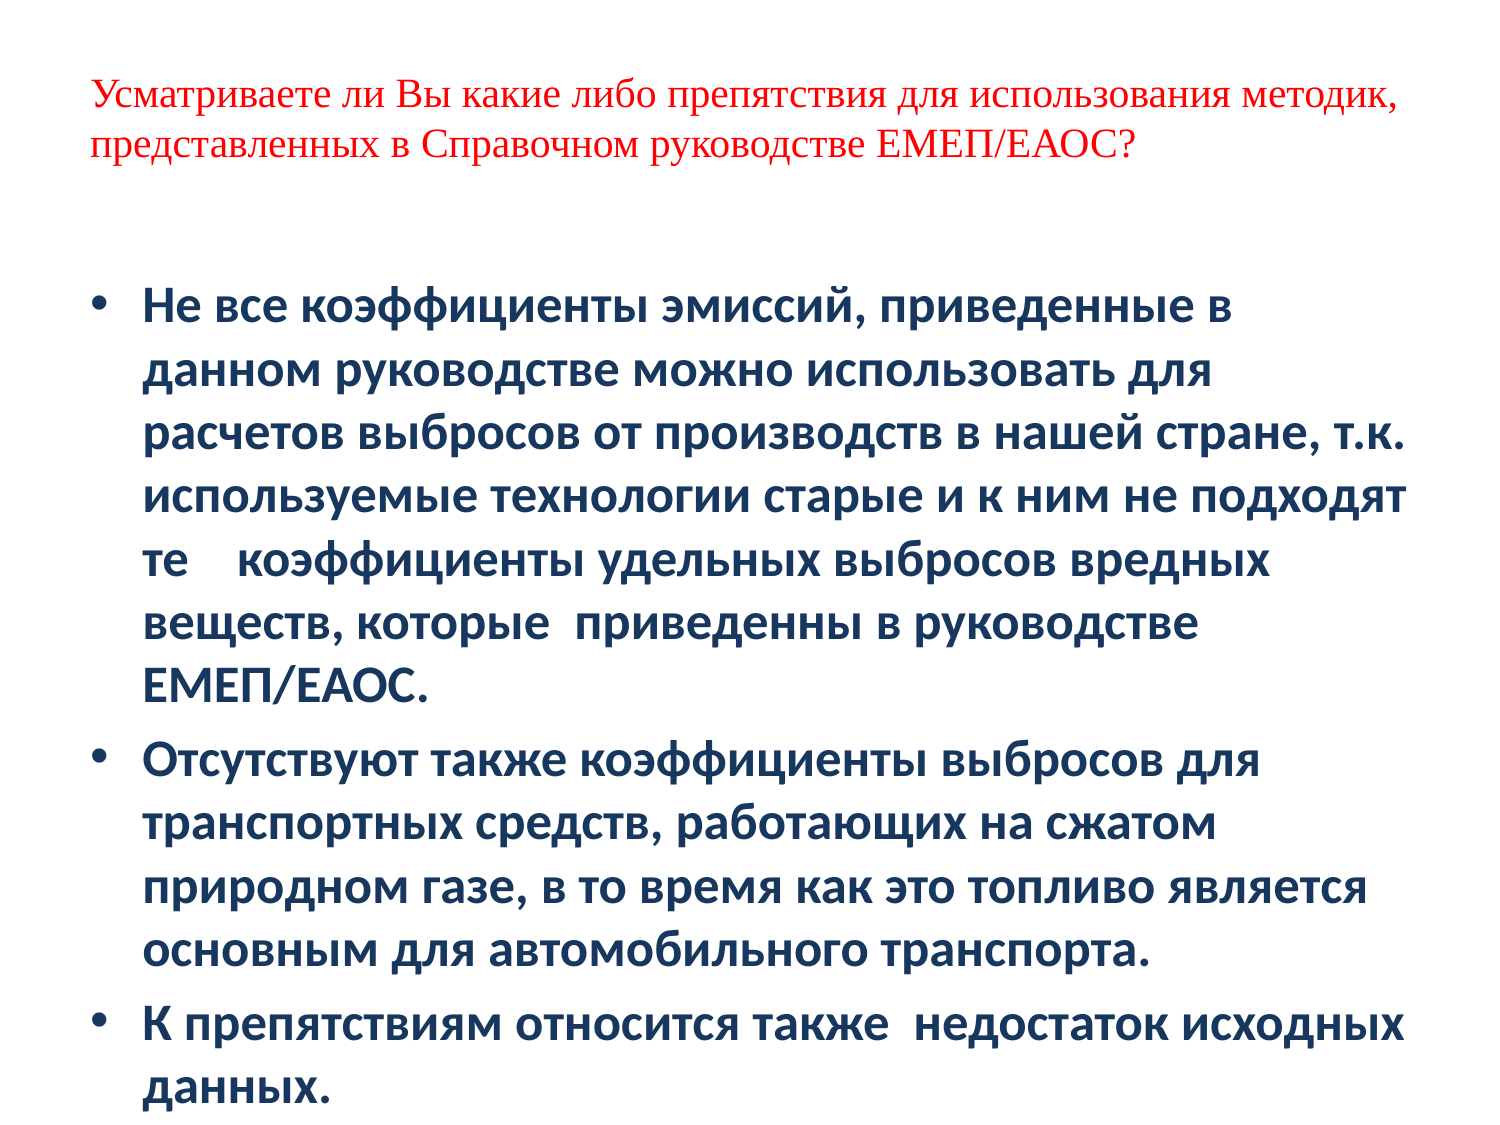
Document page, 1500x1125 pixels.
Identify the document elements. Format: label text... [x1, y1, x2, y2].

list Не все коэффициенты эмиссий, приведенные в данном руководстве можно использовать для расчетов выбросов от производств в нашей стране, т.к. используемые технологии старые и к ним не подходят те коэффициенты удельных выбросов вредных веществ, которые приведенны в руководстве ЕМЕП/ЕАОС. Отсутствуют также коэффициенты выбросов для транспортных средств, работающих на сжатом природном газе, в то время как это топливо является основным для автомобильного транспорта. К препятствиям относится также недостаток исходных данных. [75, 262, 1425, 1125]
title Усматриваете ли Вы какие либо препятствия для использования методик, представленных в Справочном руководстве ЕМЕП/ЕАОС? [75, 45, 1425, 188]
